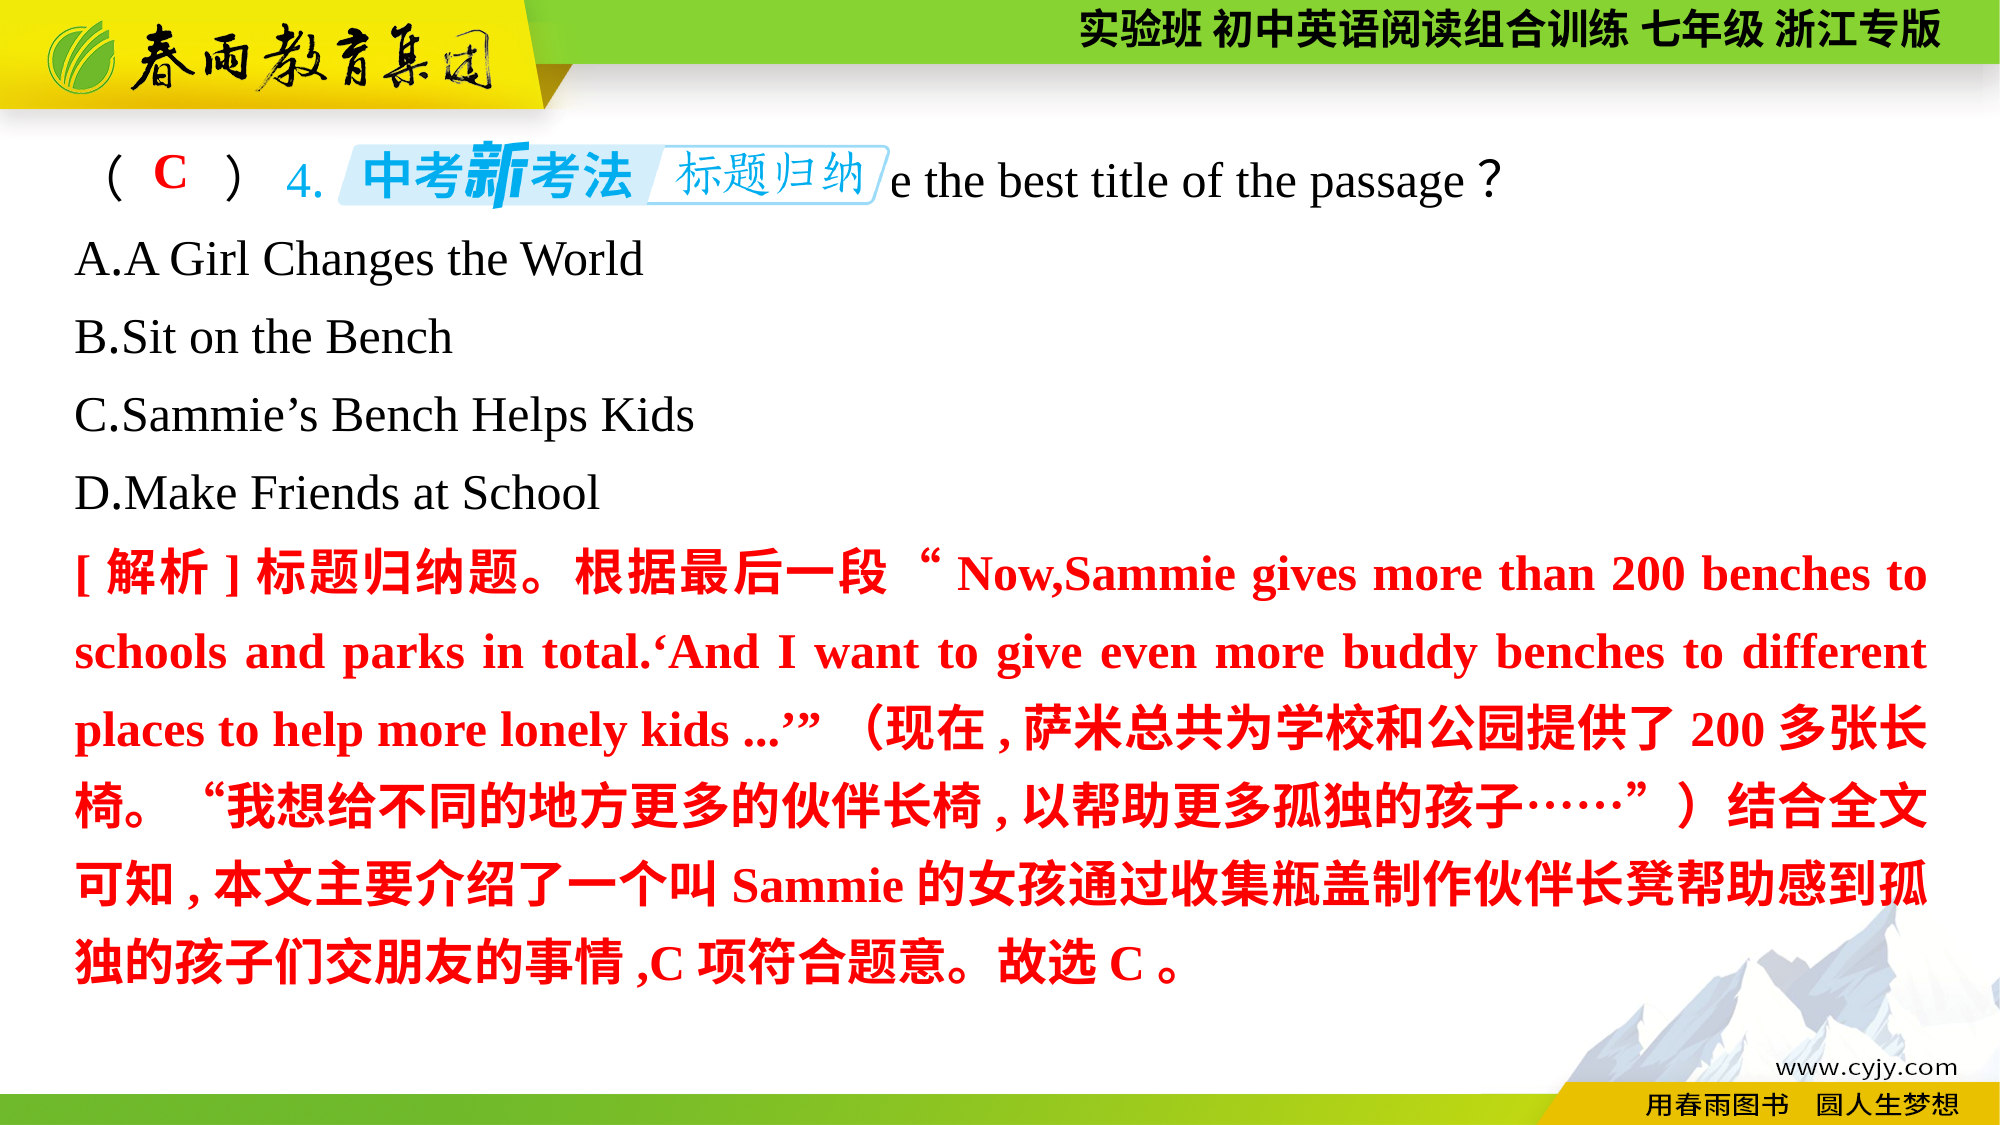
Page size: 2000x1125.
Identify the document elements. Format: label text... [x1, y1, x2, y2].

picture [0, 0, 2000, 1125]
list （ ）4. Which can be the best title of the passage？ A.A Girl Changes the World B.Sit on the Bench C.Sammie’s Bench Helps Kids D.Make Friends at School [59, 122, 1944, 515]
text_box [解析]标题归纳题。根据最后一段“Now,Sammie gives more than 200 benches to schools and parks in total.‘And I want to give even more buddy benches to different places to help more lonely kids ...’”（现在,萨米总共为学校和公园提供了200多张长椅。“我想给不同的地方更多的伙伴长椅,以帮助更多孤独的孩子……”）结合全文可知,本文主要介绍了一个叫Sammie的女孩通过收集瓶盖制作伙伴长凳帮助感到孤独的孩子们交朋友的事情,C项符合题意。故选C。 [59, 515, 1944, 998]
text_box C [138, 131, 204, 207]
